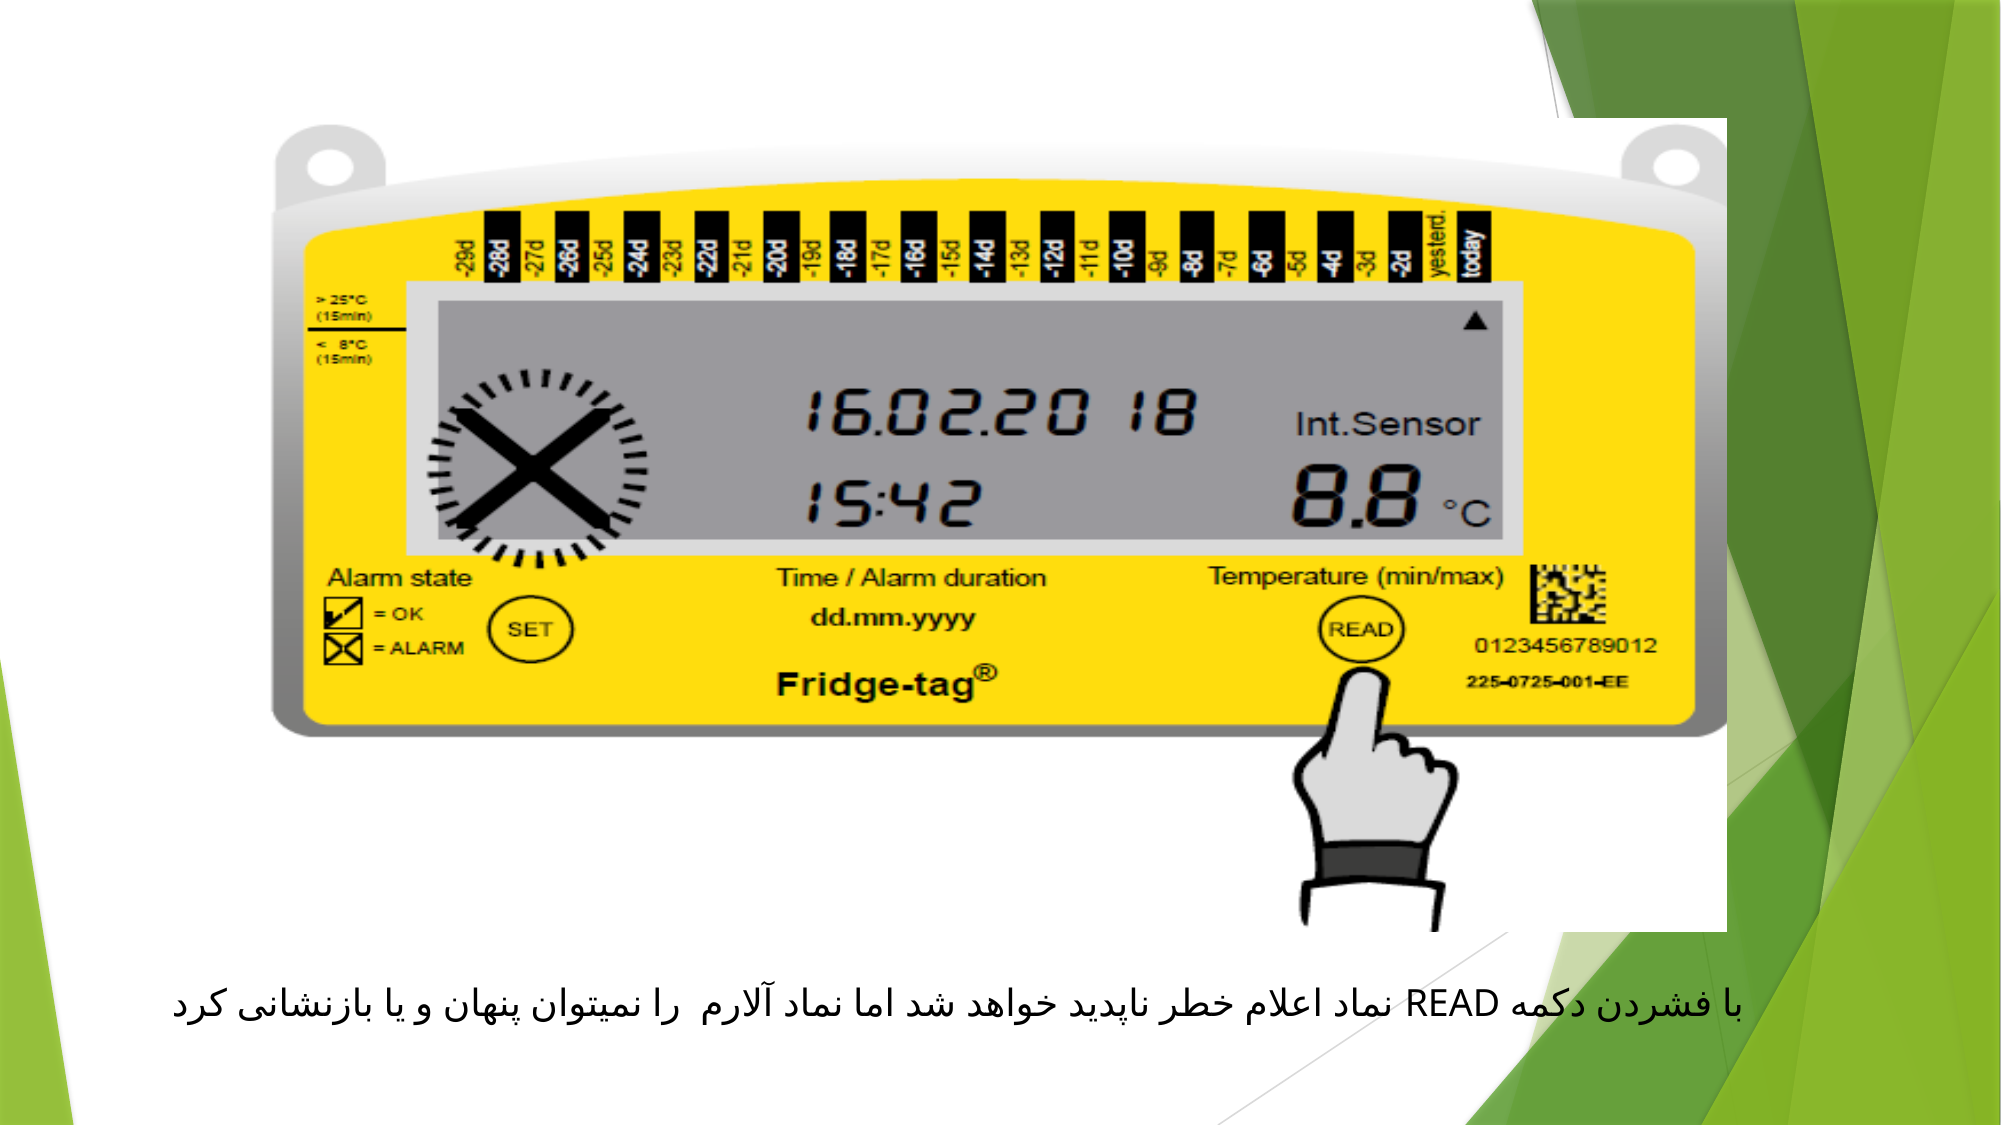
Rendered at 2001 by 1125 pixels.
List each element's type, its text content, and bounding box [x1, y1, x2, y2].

picture [264, 118, 1728, 932]
text_box با فشردن دکمه READ نماد اعلام خطر ناپدید خواهد شد اما نماد آلارم را نمیتوان پنهان و یا بازنشانی کرد [114, 971, 1803, 1031]
